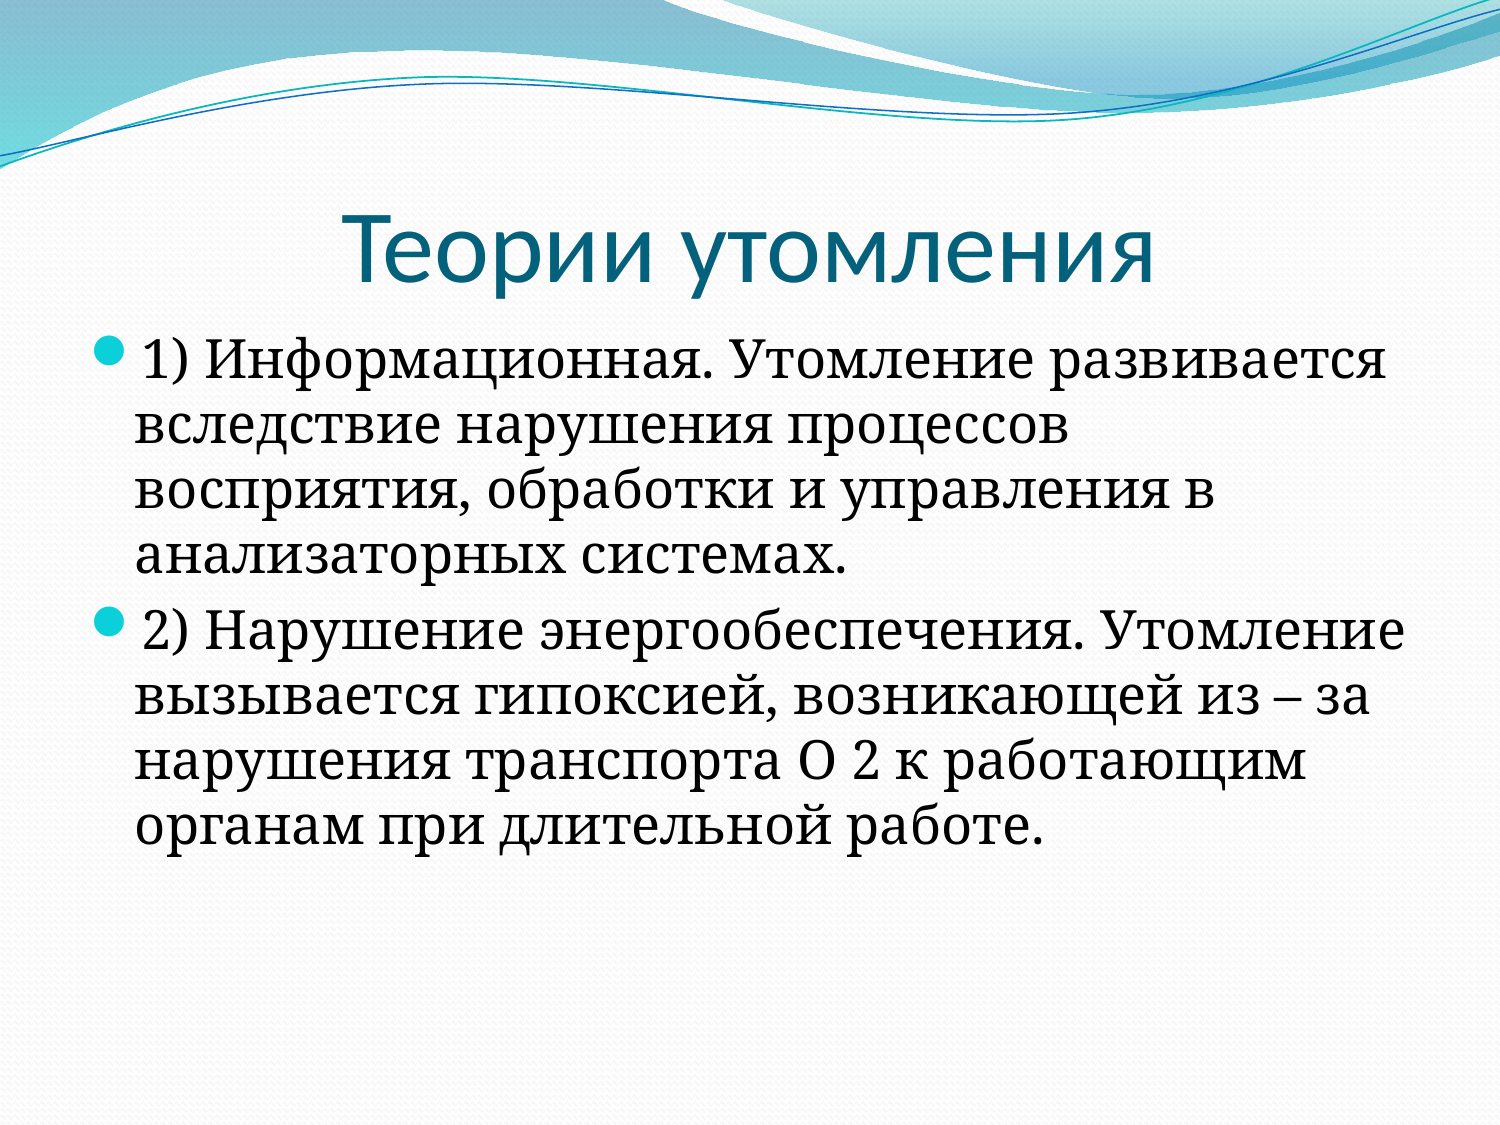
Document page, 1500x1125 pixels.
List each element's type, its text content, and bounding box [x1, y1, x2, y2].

list 1) Информационная. Утомление развивается вследствие нарушения процессов восприятия, обработки и управления в анализаторных системах. 2) Нарушение энергообеспечения. Утомление вызывается гипоксией, возникающей из – за нарушения транспорта О 2 к работающим органам при длительной работе. [75, 317, 1425, 1038]
title Теории утомления [75, 115, 1425, 303]
